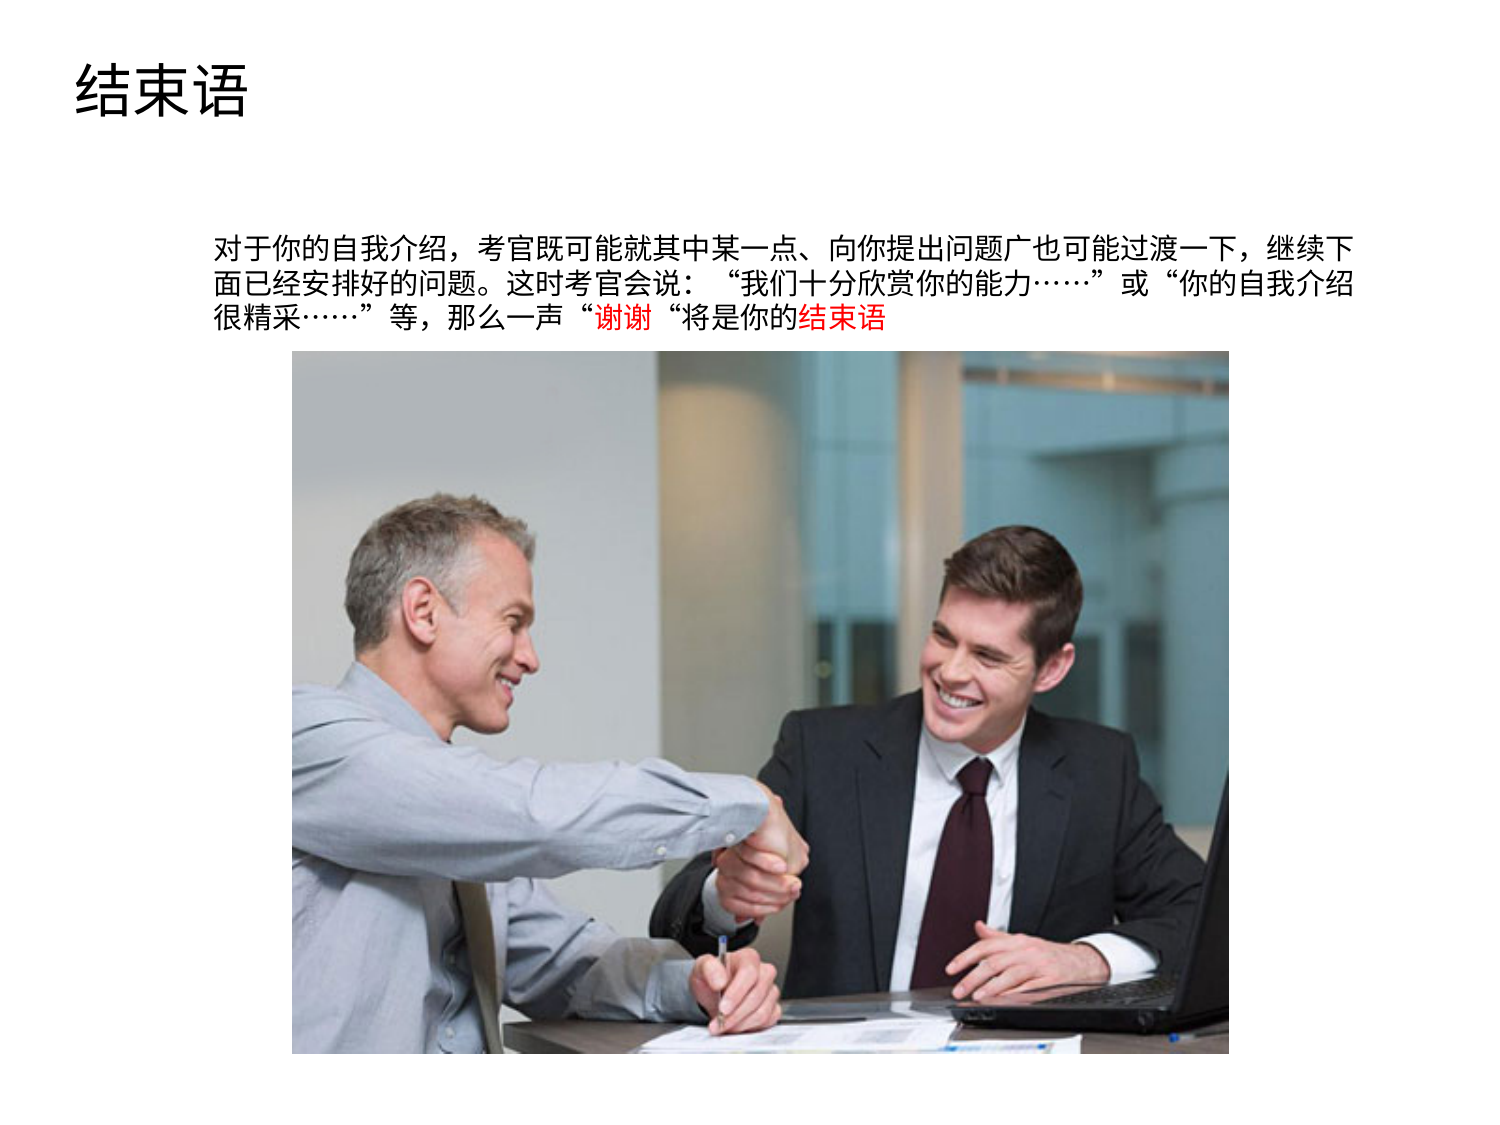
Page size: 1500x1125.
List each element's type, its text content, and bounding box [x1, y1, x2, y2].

picture [292, 351, 1229, 1054]
text_box 对于你的自我介绍，考官既可能就其中某一点、向你提出问题广也可能过渡一下，继续下面已经安排好的问题。这时考官会说：“我们十分欣赏你的能力……”或“你的自我介绍很精采……”等，那么一声“谢谢“将是你的结束语 [199, 222, 1383, 343]
text_box 结束语 [59, 46, 265, 132]
